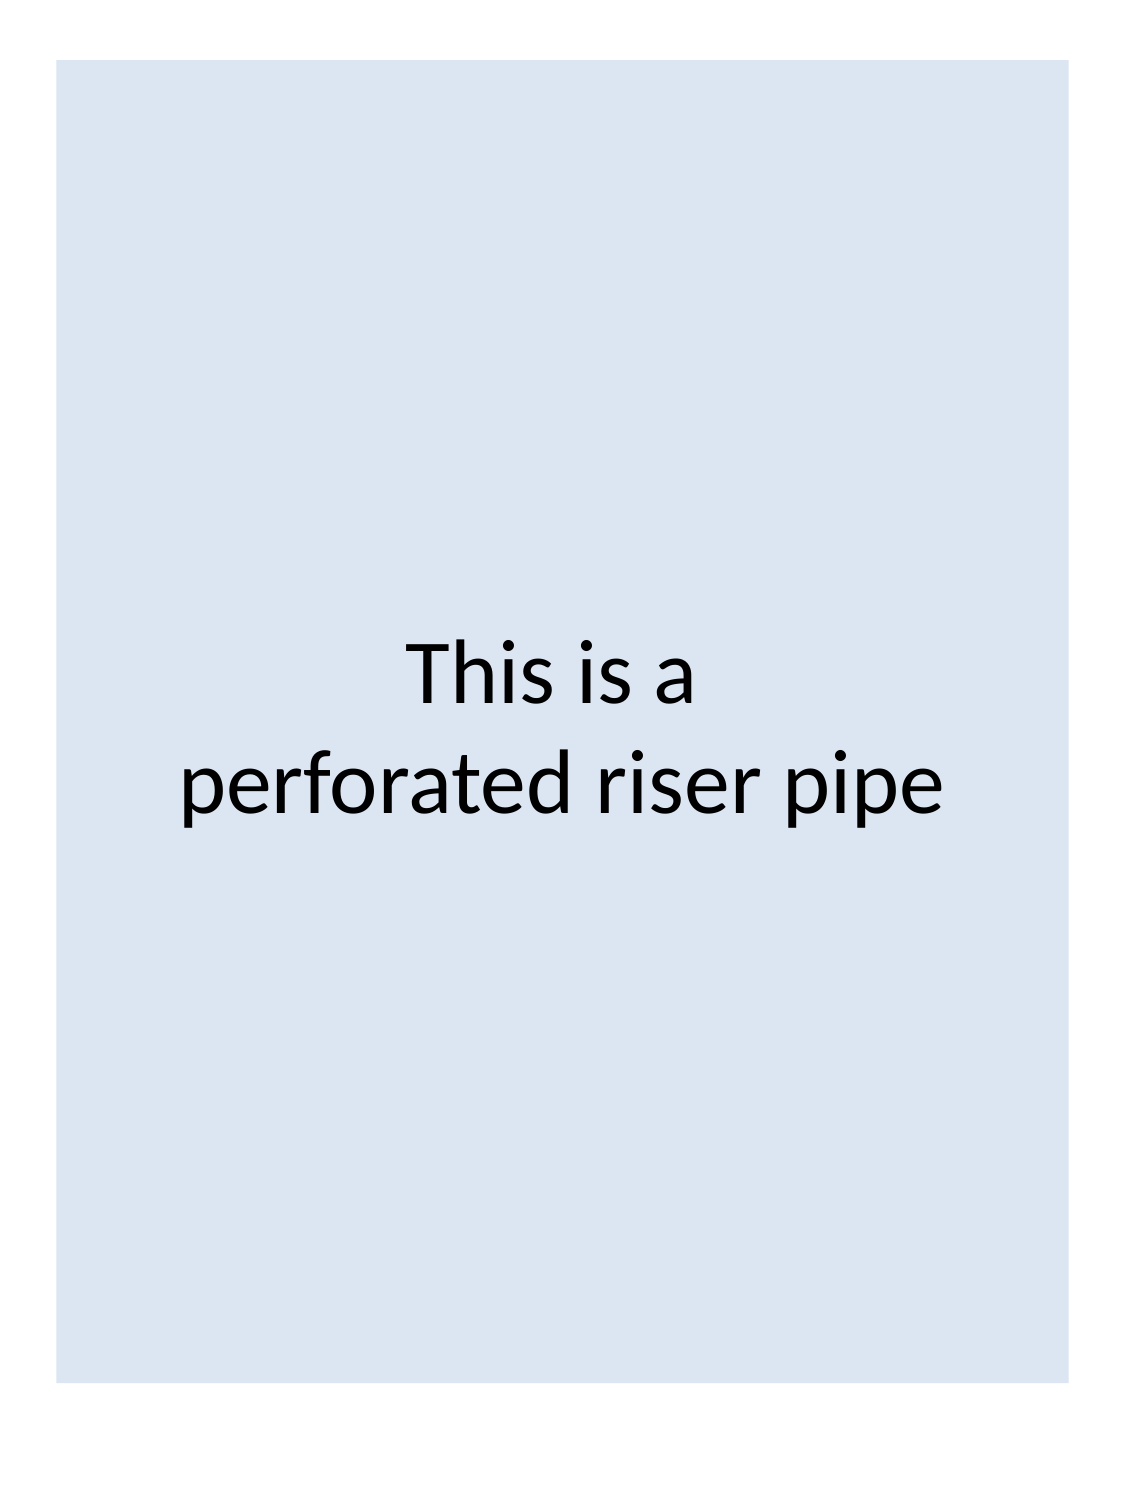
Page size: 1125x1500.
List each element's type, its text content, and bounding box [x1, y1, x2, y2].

title This is a perforated riser pipe [56, 60, 1069, 1384]
